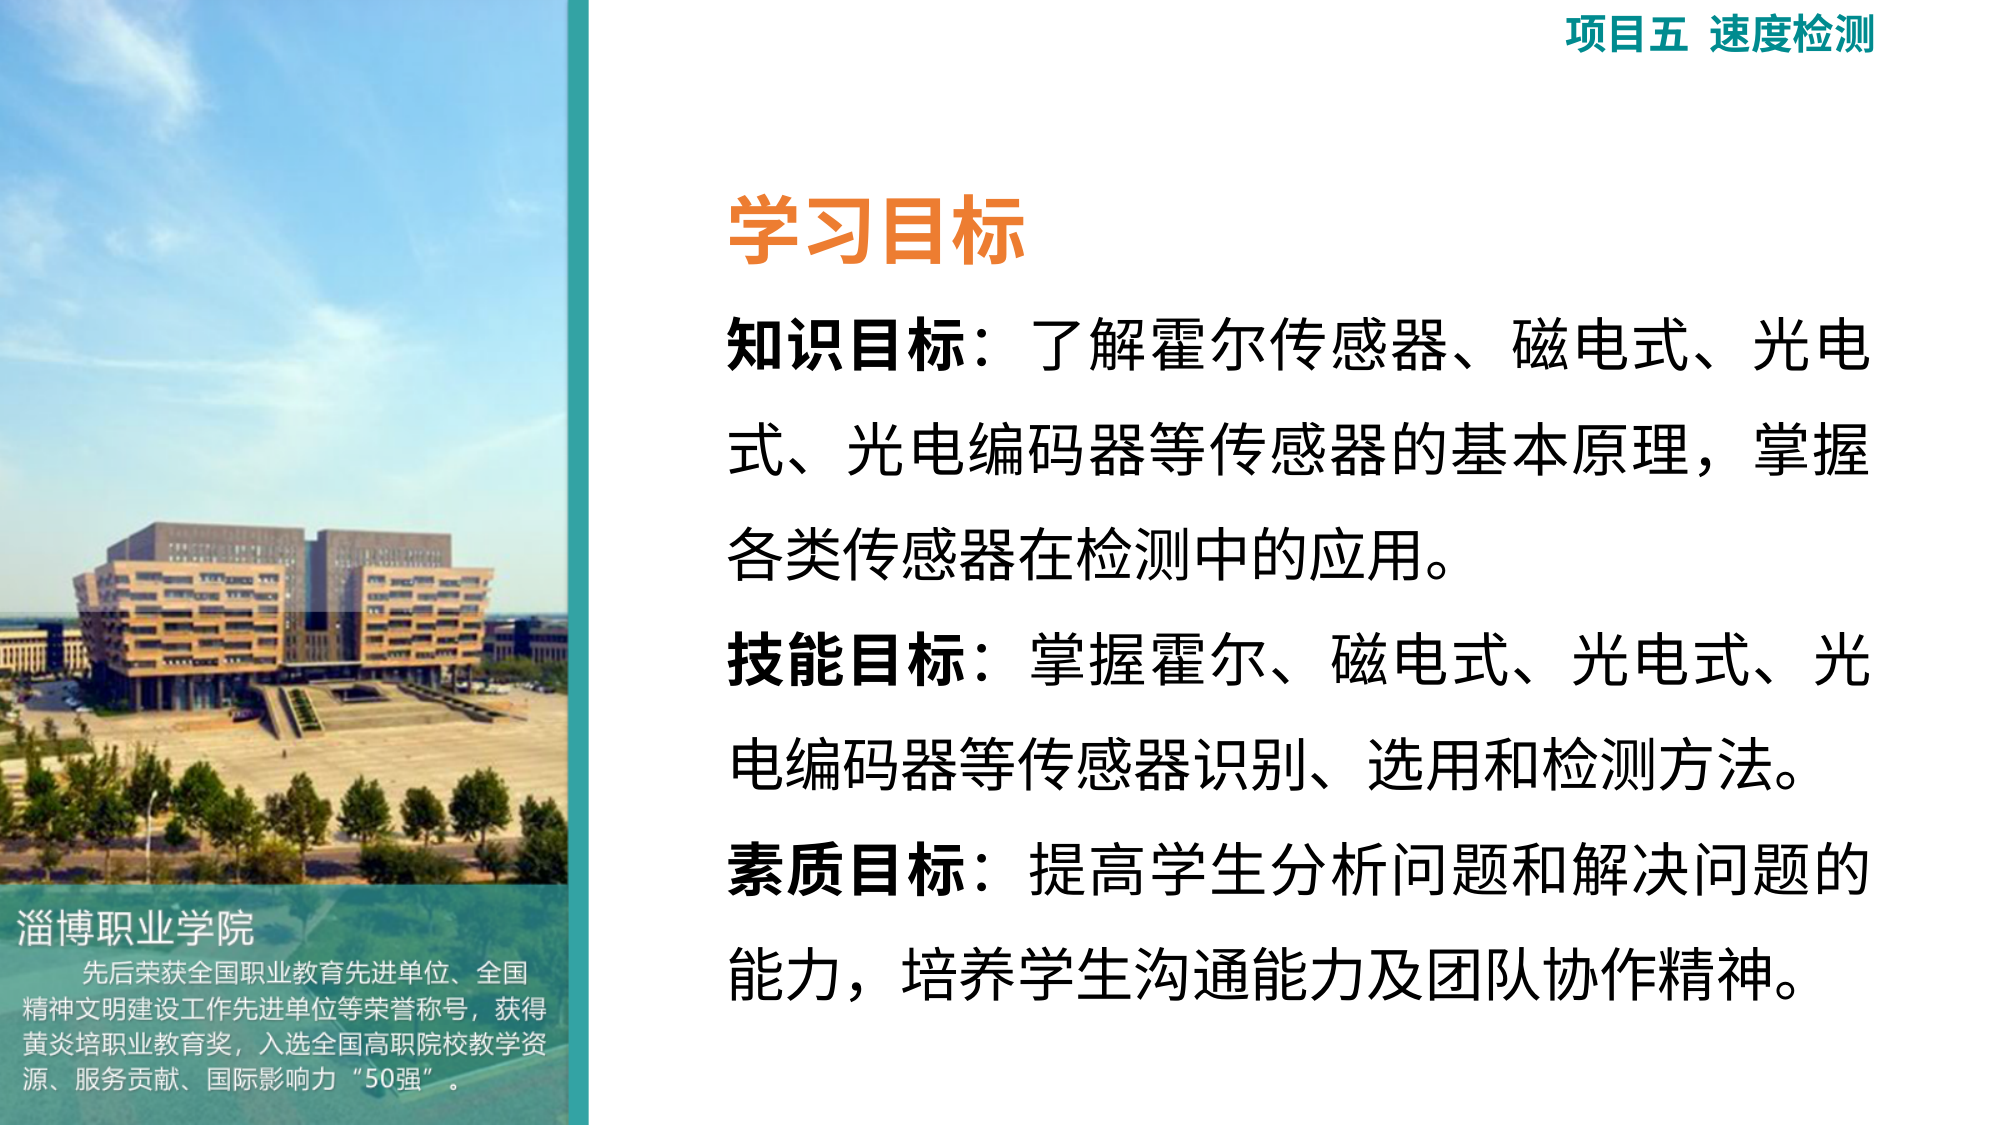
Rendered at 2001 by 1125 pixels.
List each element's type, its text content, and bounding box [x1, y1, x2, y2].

text_box 项目五 速度检测 [1550, 0, 1974, 65]
picture [0, 0, 589, 1125]
text_box 学习目标 知识目标：了解霍尔传感器、磁电式、光电式、光电编码器等传感器的基本原理，掌握各类传感器在检测中的应用。 技能目标：掌握霍尔、磁电式、光电式、光电编码器等传感器识别、选用和检测方法。 素质目标：提高学生分析问题和解决问题的能力，培养学生沟通能力及团队协作精神。 [711, 131, 1887, 1016]
